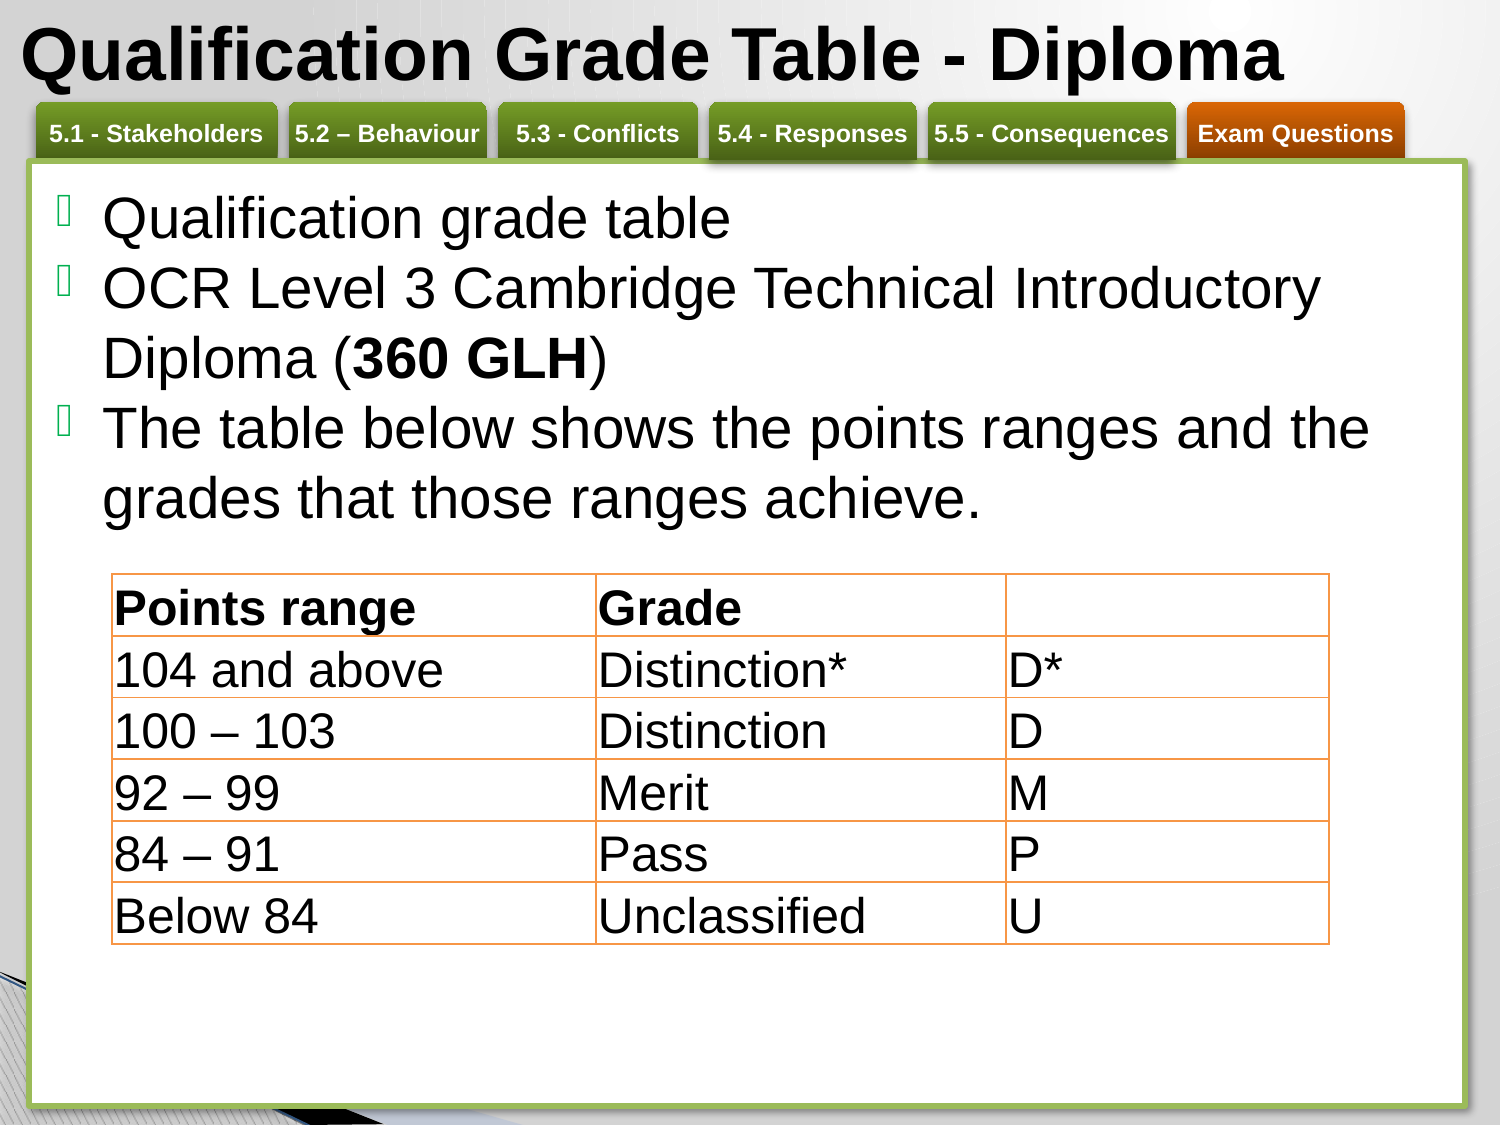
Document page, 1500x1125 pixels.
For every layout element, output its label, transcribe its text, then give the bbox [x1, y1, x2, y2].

table_cell 92 – 99 [113, 760, 595, 820]
table_cell U [1007, 883, 1328, 943]
table_cell Distinction [597, 698, 1005, 758]
title Qualification Grade Table - Diploma [5, 0, 1447, 102]
table_cell Unclassified [597, 883, 1005, 943]
table_cell P [1007, 822, 1328, 881]
table_cell 84 – 91 [113, 822, 595, 881]
table_cell 100 – 103 [113, 698, 595, 758]
table_cell 104 and above [113, 637, 595, 697]
table_cell Distinction* [597, 637, 1005, 697]
table_cell M [1007, 760, 1328, 820]
table_header Points range [113, 575, 595, 635]
table_cell Pass [597, 822, 1005, 881]
table_cell D* [1007, 637, 1328, 697]
table_header Grade [597, 575, 1005, 635]
table_cell Merit [597, 760, 1005, 820]
table_header [1007, 575, 1328, 635]
text_box e [551, 0, 603, 5]
table_cell Below 84 [113, 883, 595, 943]
picture [281, 1114, 303, 1125]
text_box Qualification grade table OCR Level 3 Cambridge Technical Introductory Diploma (360 GLH) The table below shows the points ranges and the grades that those ranges achieve. [41, 172, 1447, 538]
table_cell D [1007, 698, 1328, 758]
